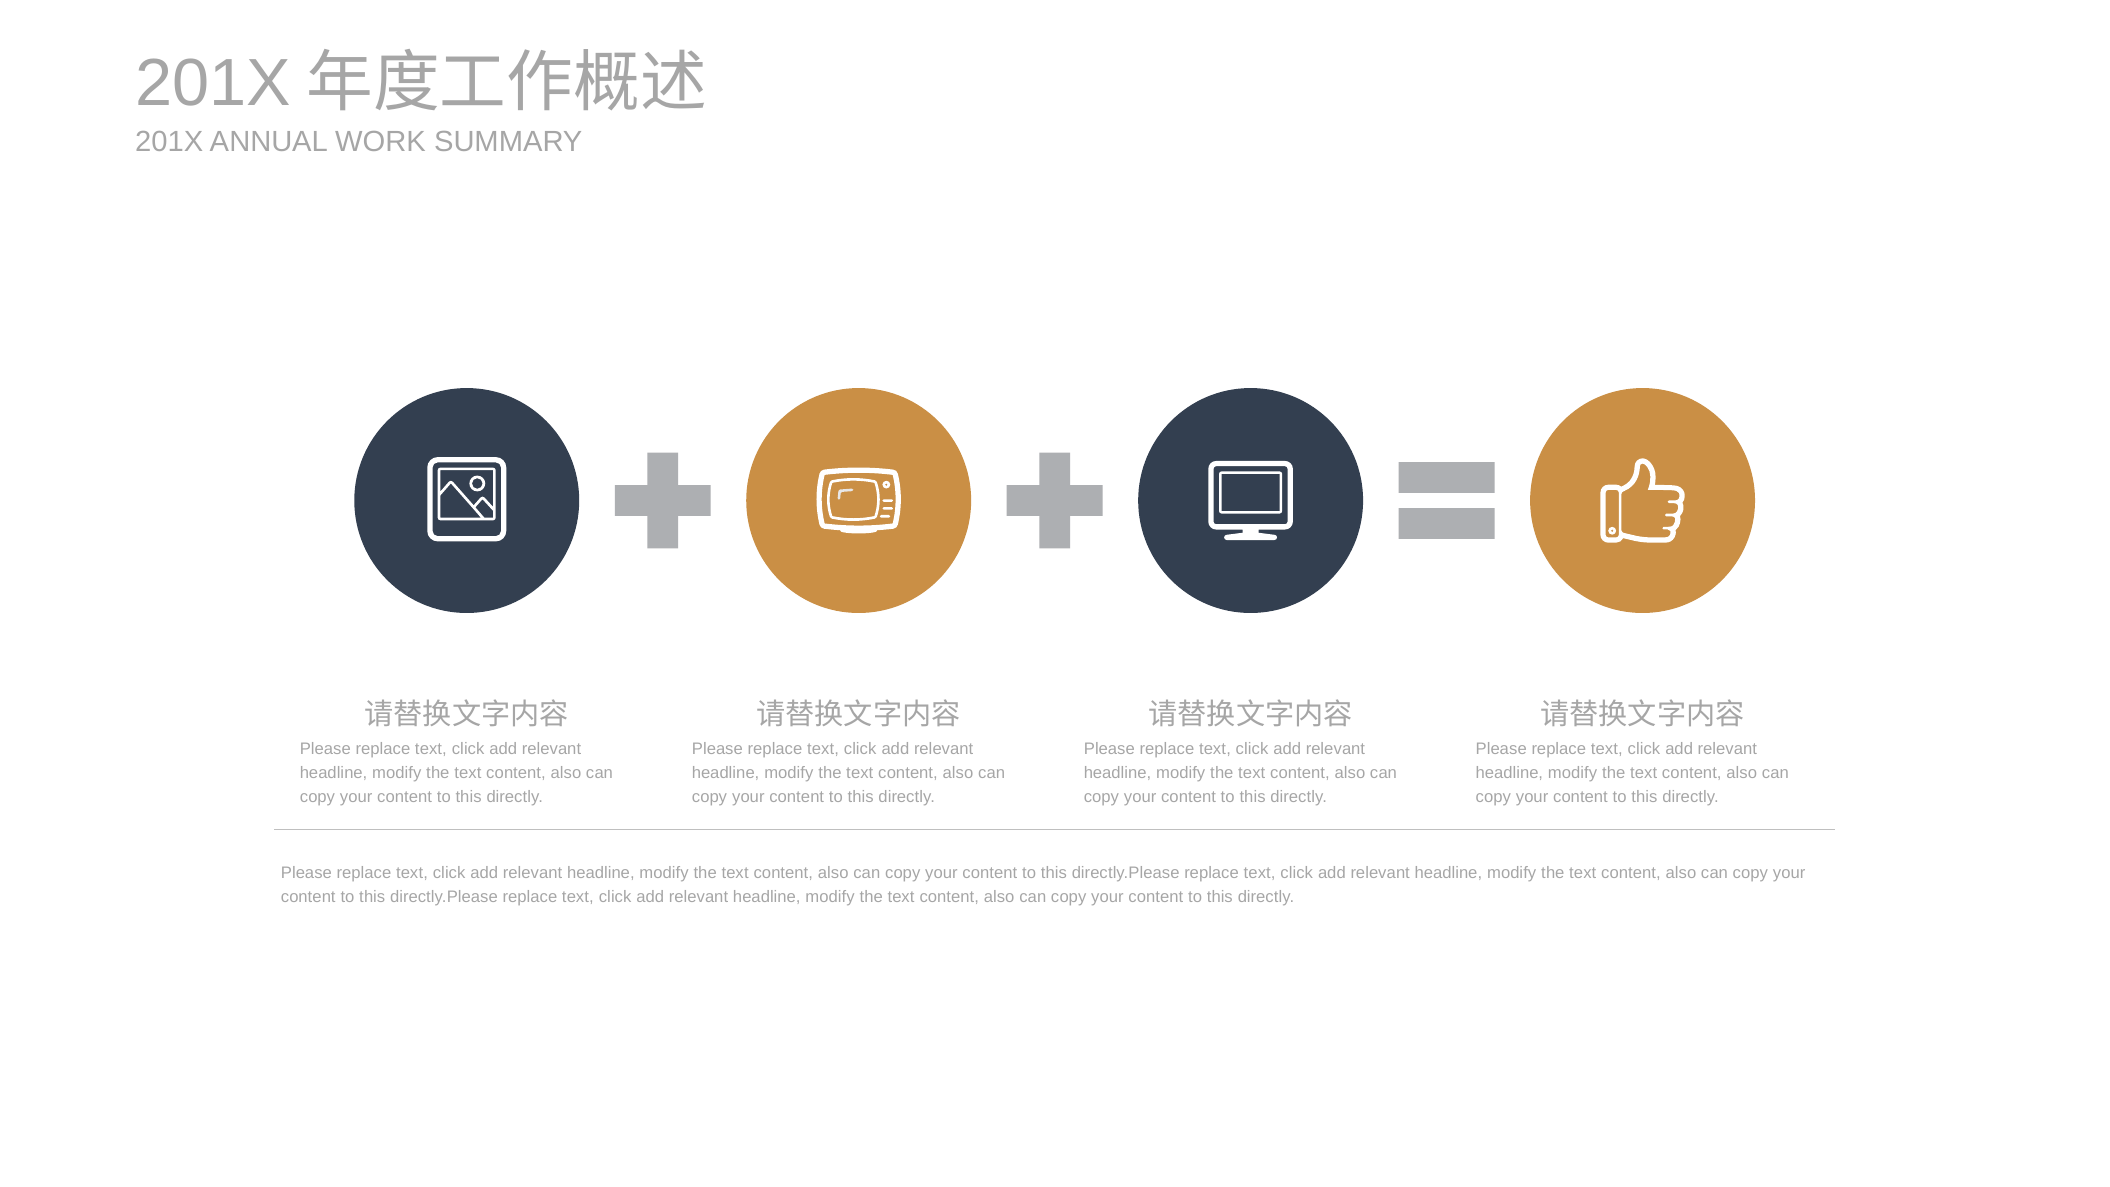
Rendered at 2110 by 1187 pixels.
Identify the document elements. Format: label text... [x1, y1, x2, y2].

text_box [1475, 688, 1810, 805]
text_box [299, 688, 634, 805]
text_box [1083, 688, 1418, 805]
text_box Please replace text, click add relevant headline, modify the text content, also can copy your content to this directly.Please replace text, click add relevant headline, modify the text content, also can copy your content to this directly.Please replace text, click add relevant headline, modify the text content, also can copy your content to this directly. [280, 858, 1829, 907]
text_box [691, 688, 1026, 805]
text_box 201X ANNUAL WORK SUMMARY [135, 122, 596, 158]
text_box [354, 388, 1755, 613]
text_box 201X年度工作概述 [135, 38, 783, 119]
